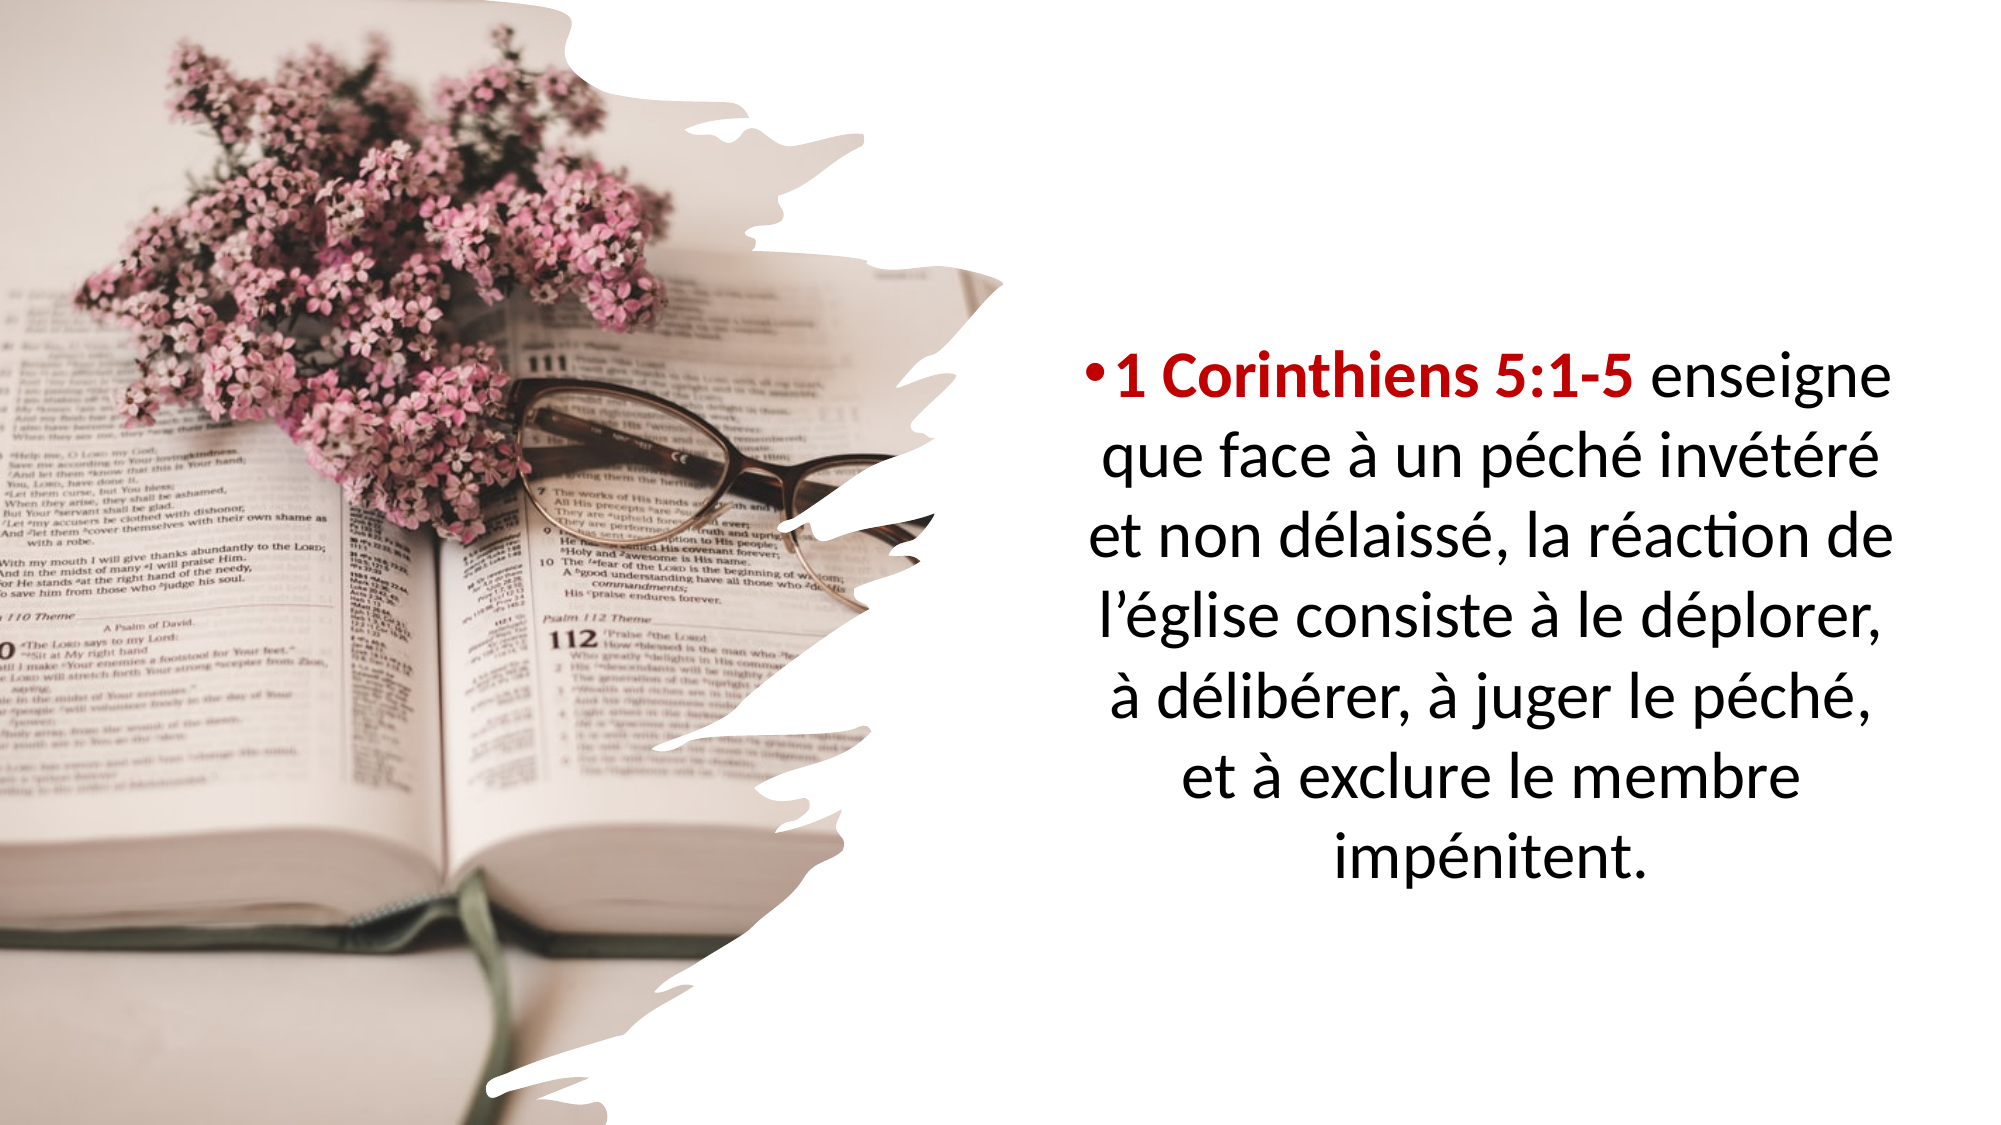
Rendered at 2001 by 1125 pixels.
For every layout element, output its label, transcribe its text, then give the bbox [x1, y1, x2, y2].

picture [0, 0, 1004, 1125]
text_box [1004, 0, 2000, 1125]
text_box 1 Corinthiens 5:1-5 enseigne que face à un péché invétéré et non délaissé, la réaction de l’église consiste à le déplorer, à délibérer, à juger le péché, et à exclure le membre impénitent. [1068, 323, 1915, 1027]
